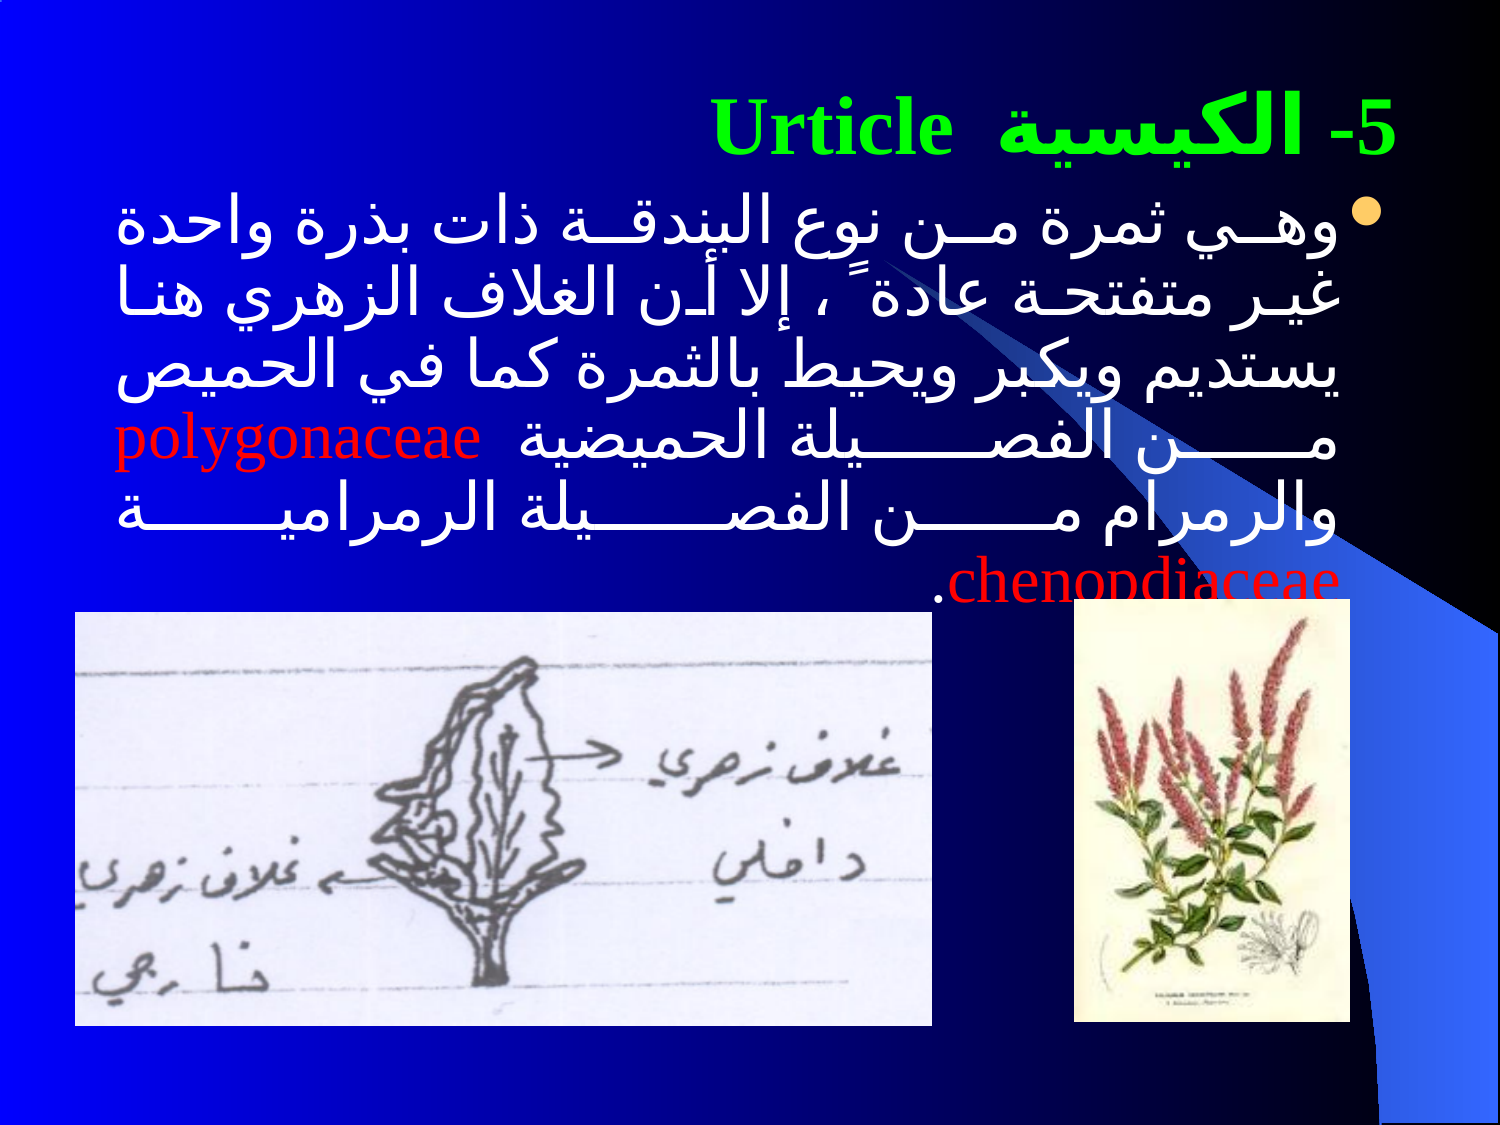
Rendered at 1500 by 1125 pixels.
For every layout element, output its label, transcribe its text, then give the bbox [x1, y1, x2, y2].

picture [74, 612, 932, 1026]
text_box 5- الكيسية Urticle وهي ثمرة من نوع البندقة ذات بذرة واحدة غير متفتحة عادة ً ، إلا أن الغلاف الزهري هنا يستديم ويكبر ويحيط بالثمرة كما في الحميص من الفصيلة الحميضية polygonaceae والرمرام من الفصيلة الرمرامية chenopdiaceae. [99, 75, 1413, 550]
picture [1074, 599, 1351, 1022]
